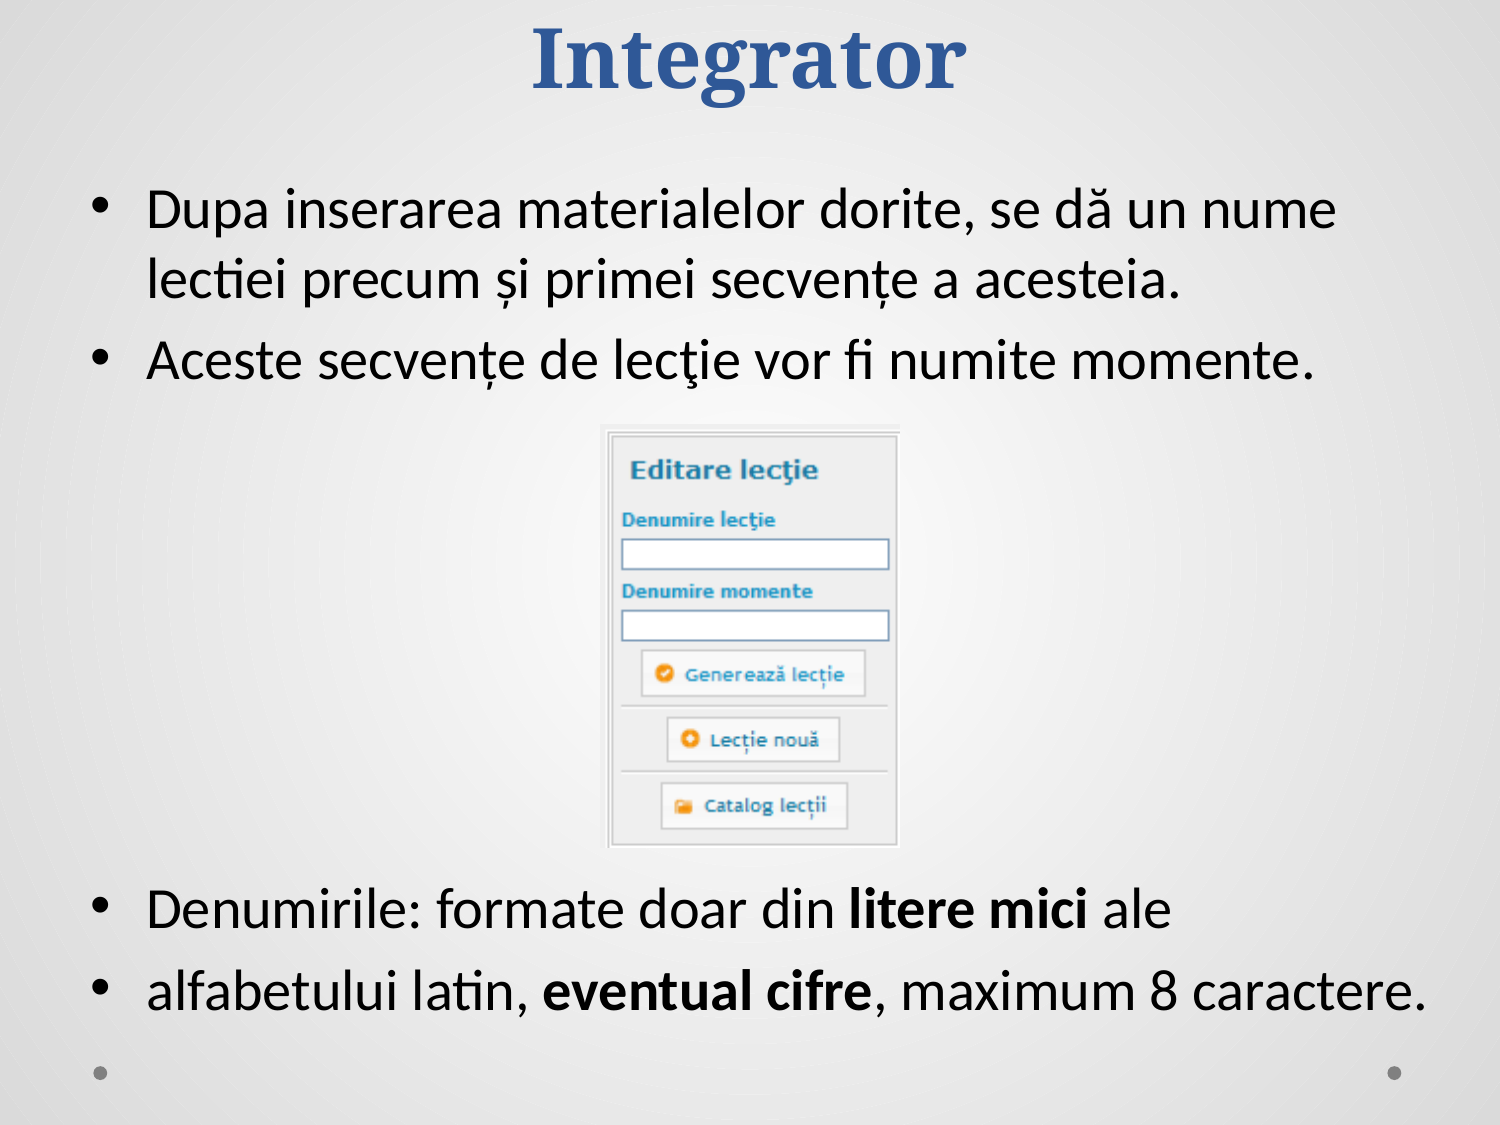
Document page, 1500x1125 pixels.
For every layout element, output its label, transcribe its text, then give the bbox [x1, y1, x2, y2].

list Dupa inserarea materialelor dorite, se dă un nume lectiei precum şi primei secvenţe a acesteia. Aceste secvenţe de lecţie vor fi numite momente. [75, 162, 1425, 425]
picture [599, 424, 901, 848]
title Utilizarea aplicatiei EDU Integrator [0, 0, 1500, 113]
text_box Denumirile: formate doar din litere mici ale alfabetului latin, eventual cifre, maximum 8 caractere. [75, 862, 1463, 1075]
